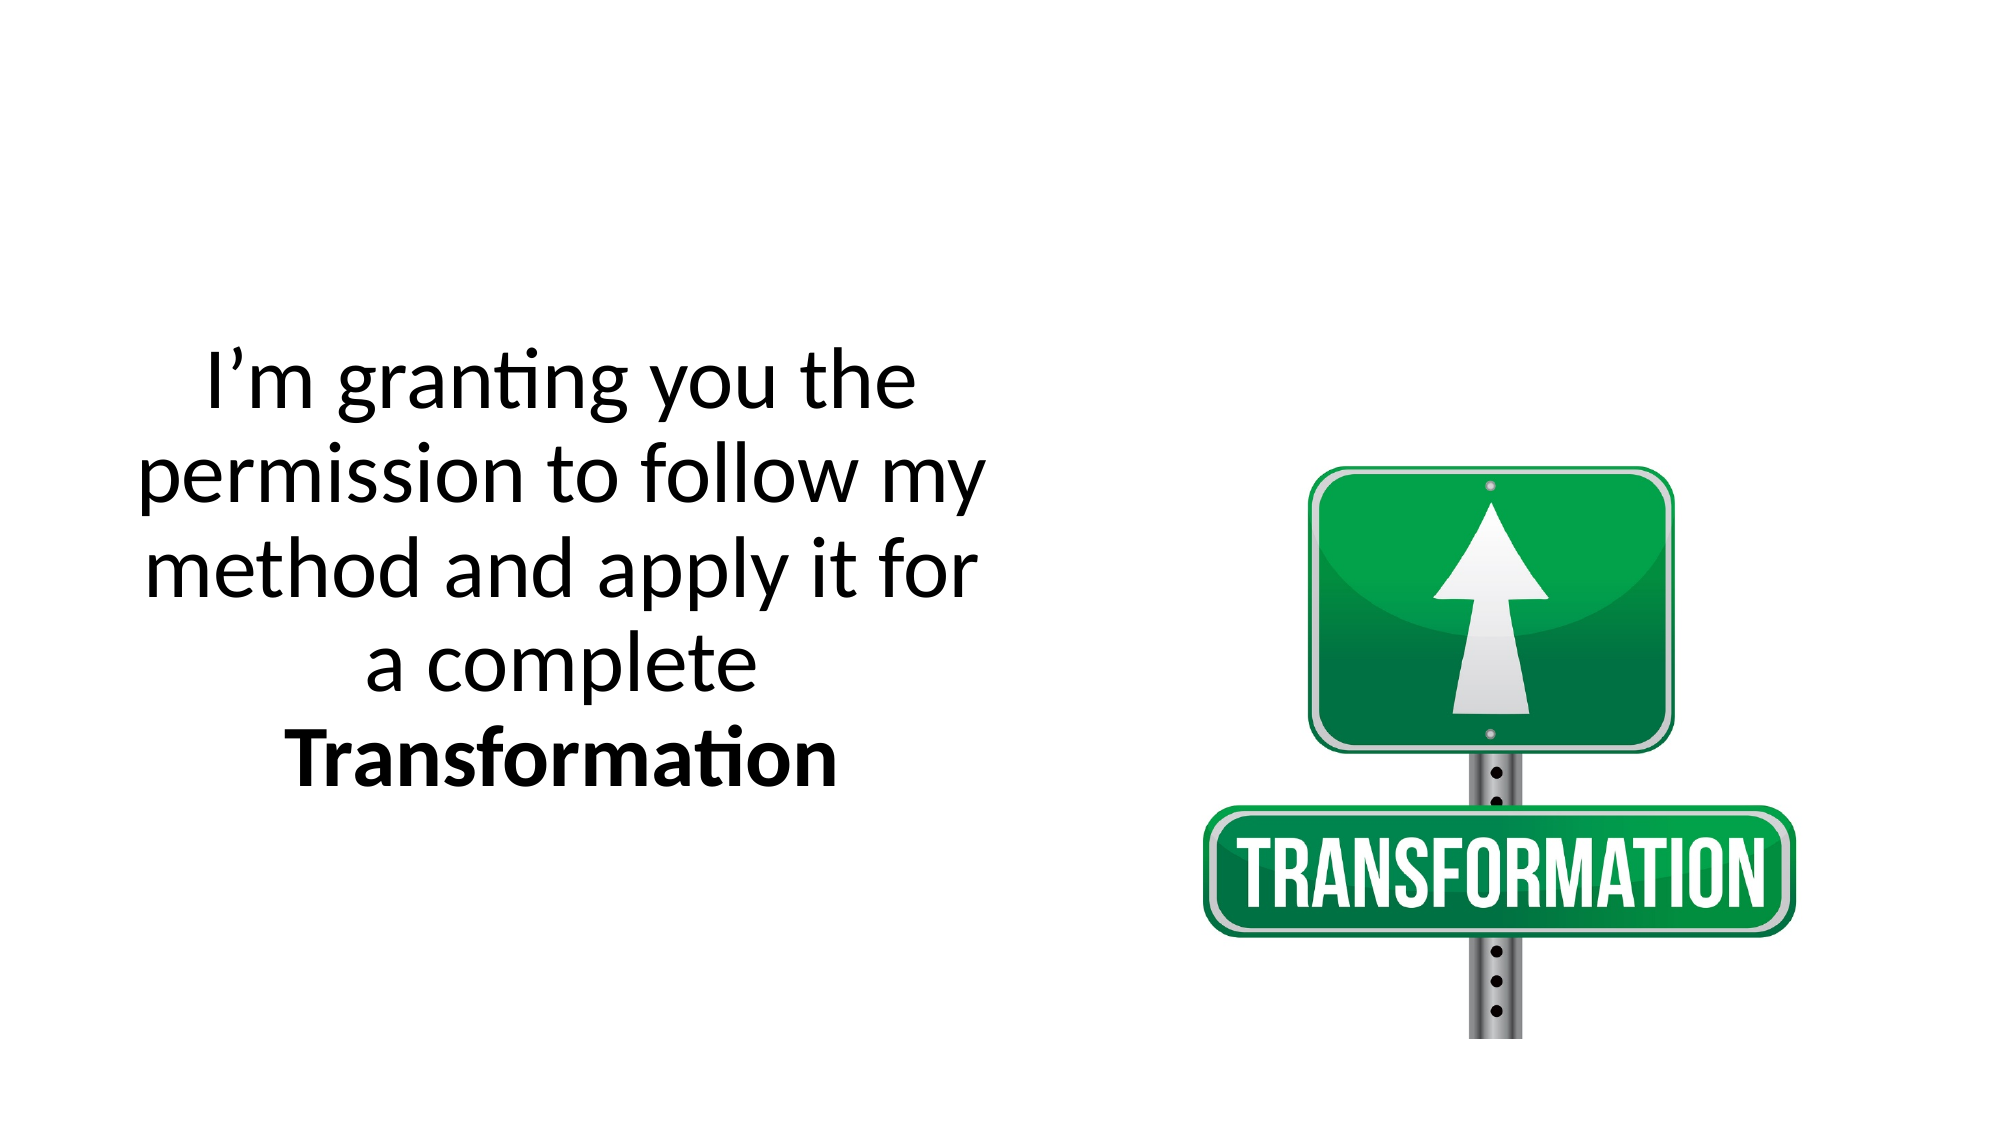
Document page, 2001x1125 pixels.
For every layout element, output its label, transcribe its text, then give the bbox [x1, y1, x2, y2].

picture [1092, 422, 1890, 1039]
list I’m granting you the permission to follow my method and apply it for a complete Transformation [108, 210, 1016, 924]
